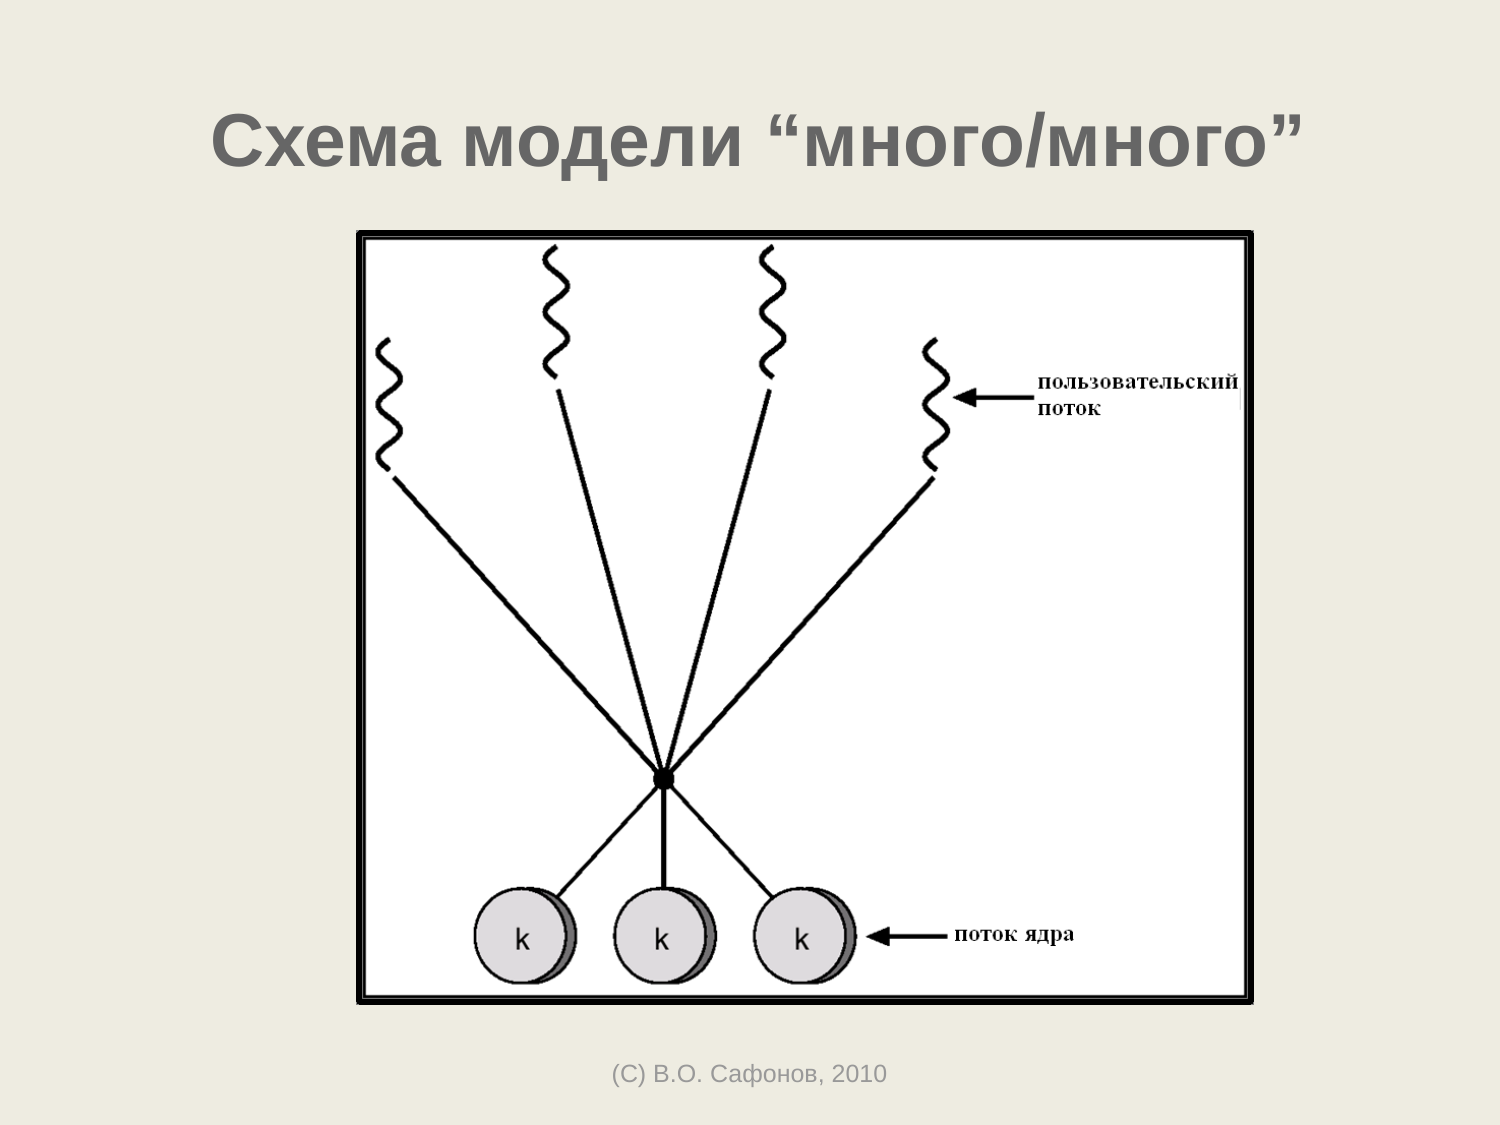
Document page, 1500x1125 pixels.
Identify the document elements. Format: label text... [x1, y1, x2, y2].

title Схема модели “много/много” [74, 49, 1442, 223]
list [355, 229, 1255, 1006]
footer (C) В.О. Сафонов, 2010 [512, 1042, 988, 1103]
